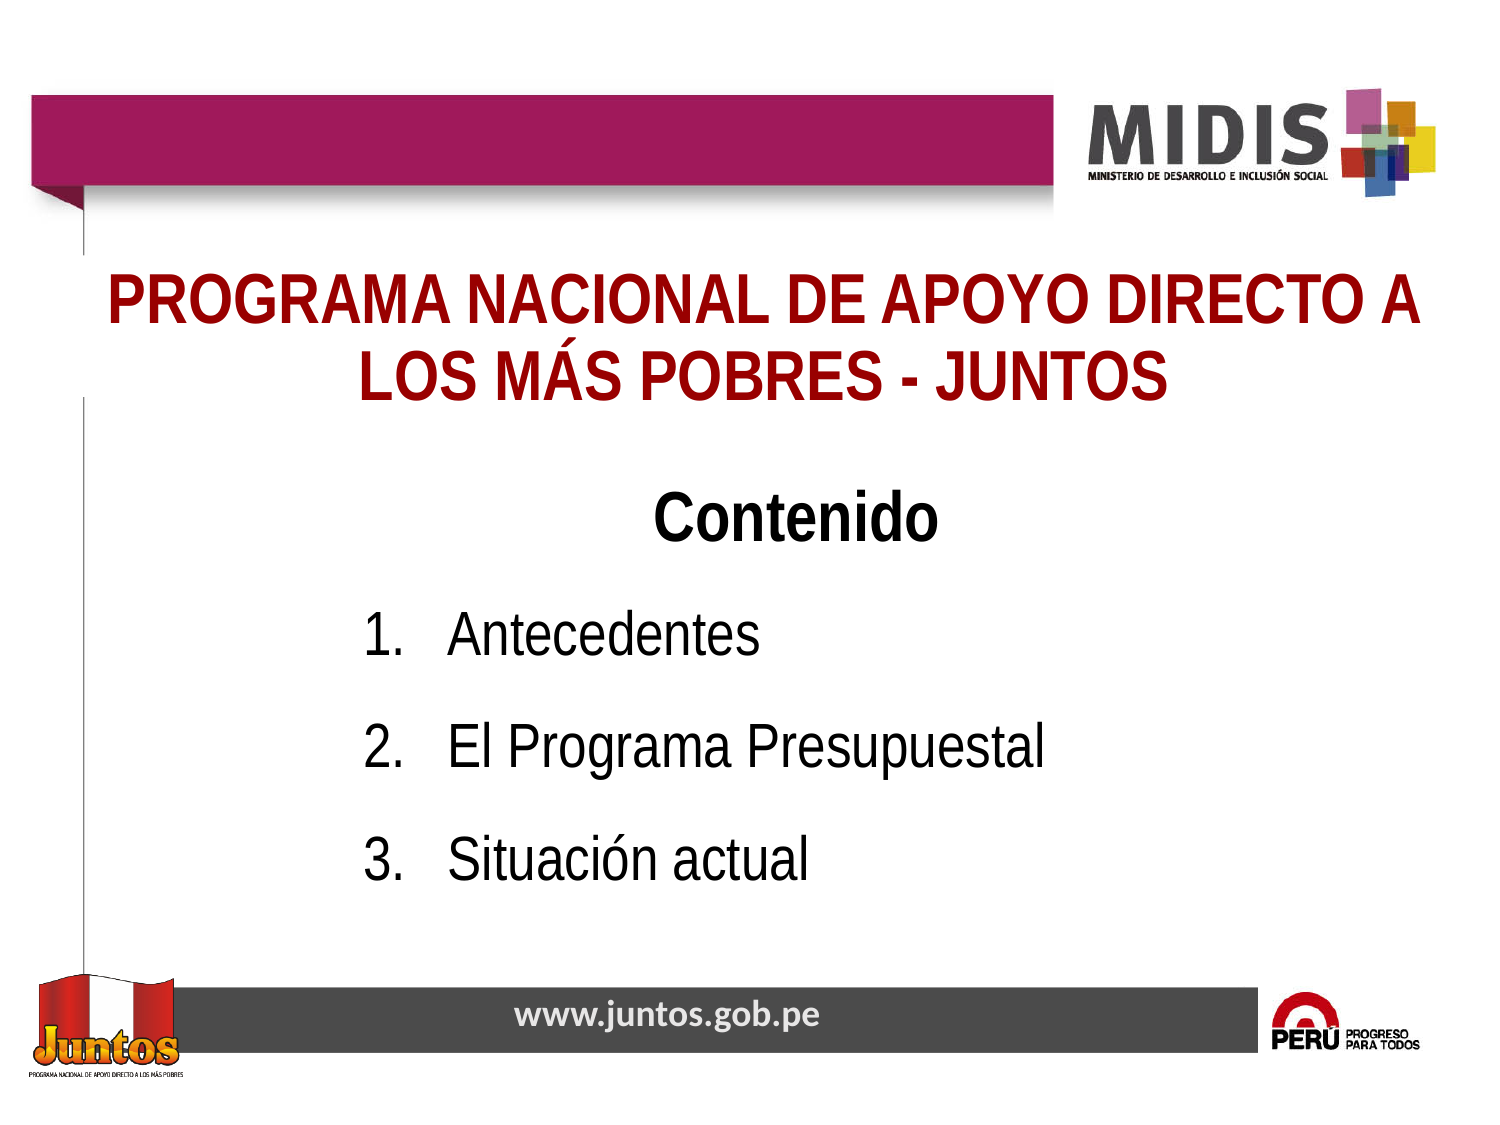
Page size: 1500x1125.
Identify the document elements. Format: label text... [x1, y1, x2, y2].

text_box PROGRAMA NACIONAL DE APOYO DIRECTO A LOS MÁS POBRES - JUNTOS [41, 255, 1489, 397]
text_box Contenido Antecedentes El Programa Presupuestal Situación actual [348, 420, 1247, 953]
picture [0, 0, 1500, 1125]
